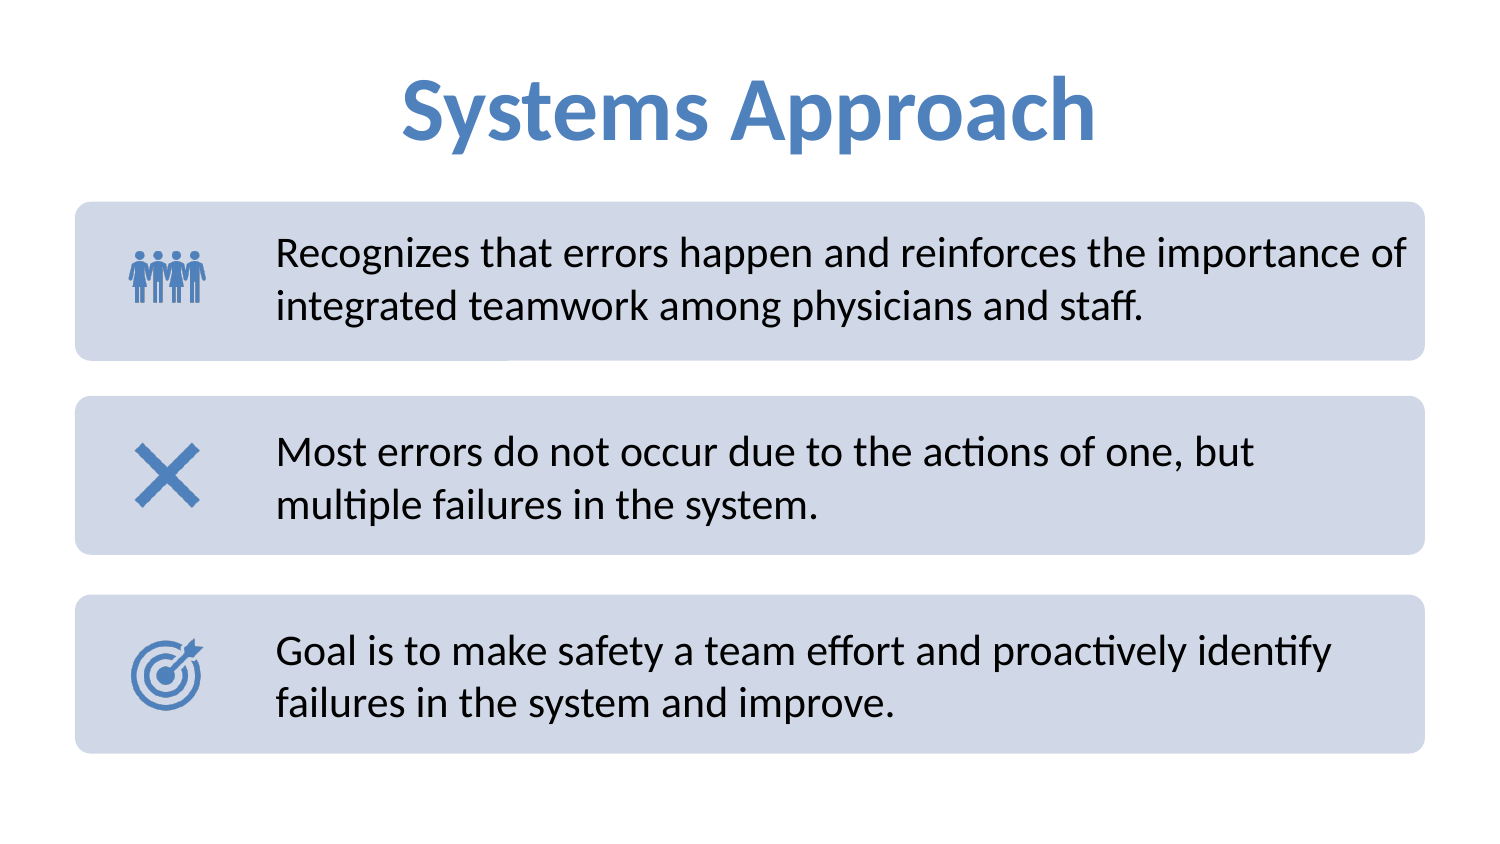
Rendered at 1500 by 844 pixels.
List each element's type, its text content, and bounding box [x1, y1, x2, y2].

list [74, 196, 1426, 754]
title Systems Approach [75, 33, 1425, 175]
